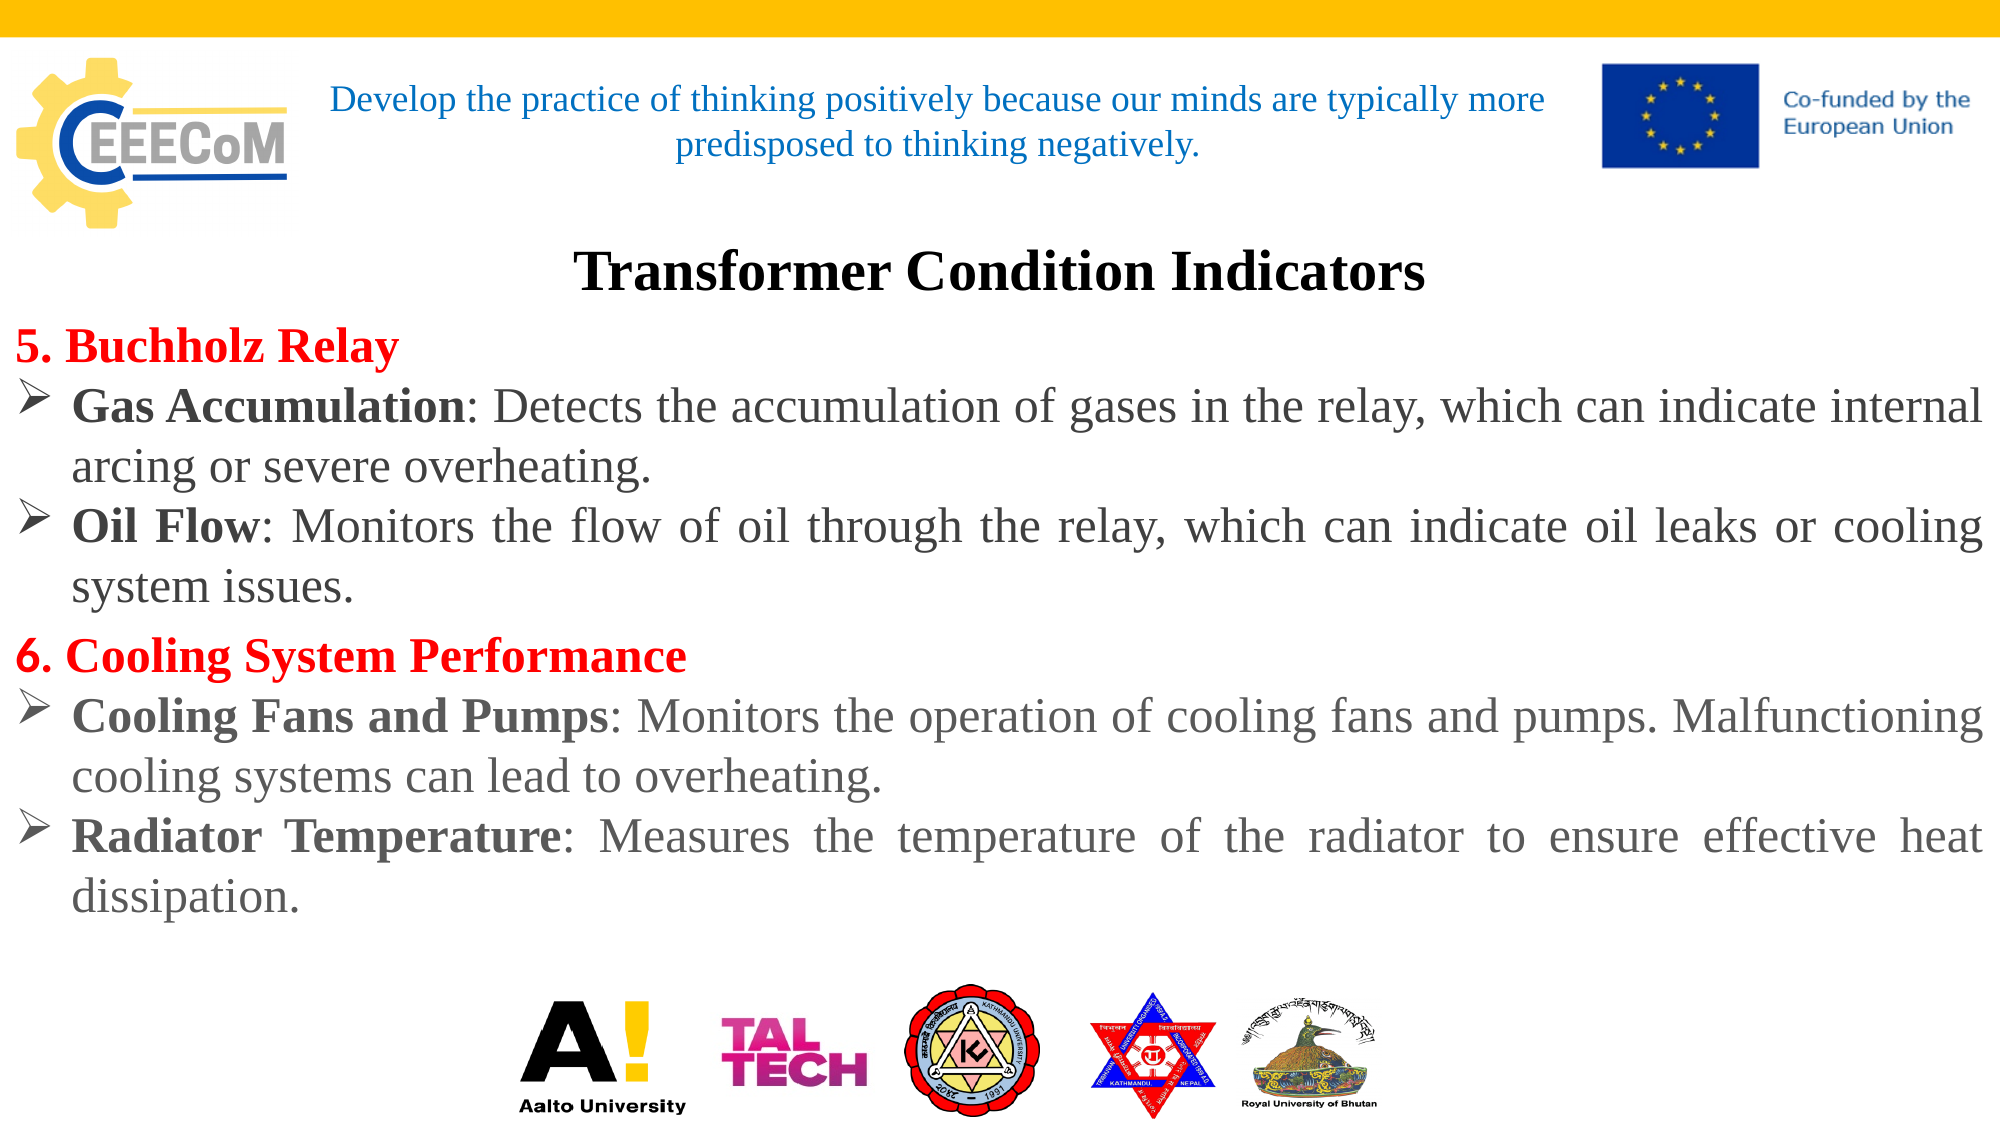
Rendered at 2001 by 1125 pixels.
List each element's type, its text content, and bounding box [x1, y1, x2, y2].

list Transformer Condition Indicators 5. Buchholz Relay Gas Accumulation: Detects the accumulation of gases in the relay, which can indicate internal arcing or severe overheating. Oil Flow: Monitors the flow of oil through the relay, which can indicate oil leaks or cooling system issues. 6. Cooling System Performance Cooling Fans and Pumps: Monitors the operation of cooling fans and pumps. Malfunctioning cooling systems can lead to overheating. Radiator Temperature: Measures the temperature of the radiator to ensure effective heat dissipation. [0, 224, 2000, 975]
picture [512, 984, 1382, 1125]
title Develop the practice of thinking positively because our minds are typically more predisposed to thinking negatively. [312, 37, 1565, 201]
picture [11, 50, 299, 224]
picture [1595, 46, 2000, 181]
